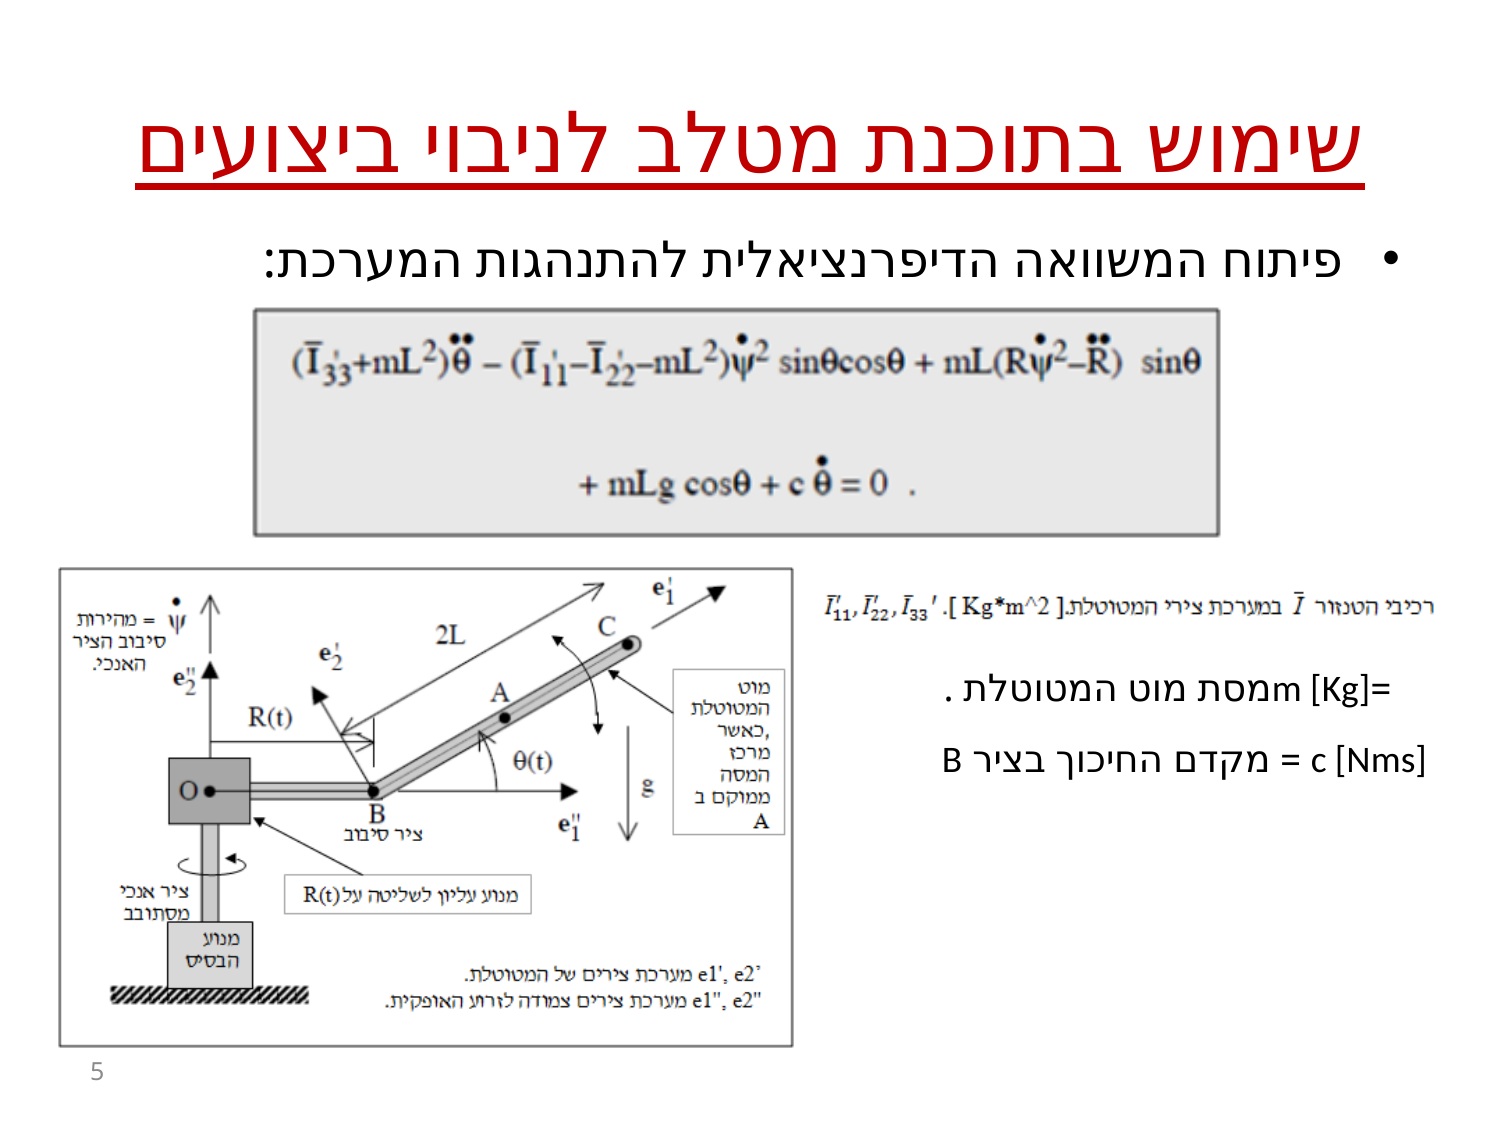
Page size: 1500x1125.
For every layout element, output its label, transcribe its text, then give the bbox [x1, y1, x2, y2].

picture [820, 585, 1440, 624]
text_box =m [Kg]מסת מוט המטוטלת . [928, 656, 1407, 717]
list פיתוח המשוואה הדיפרנציאלית להתנהגות המערכת: [64, 219, 1415, 426]
picture [246, 302, 1223, 540]
picture [52, 562, 798, 1052]
title שימוש בתוכנת מטלב לניבוי ביצועים [75, 45, 1425, 233]
slide_number 5 [75, 1060, 425, 1103]
text_box c [Nms] = מקדם החיכוך בציר B [927, 727, 1471, 788]
